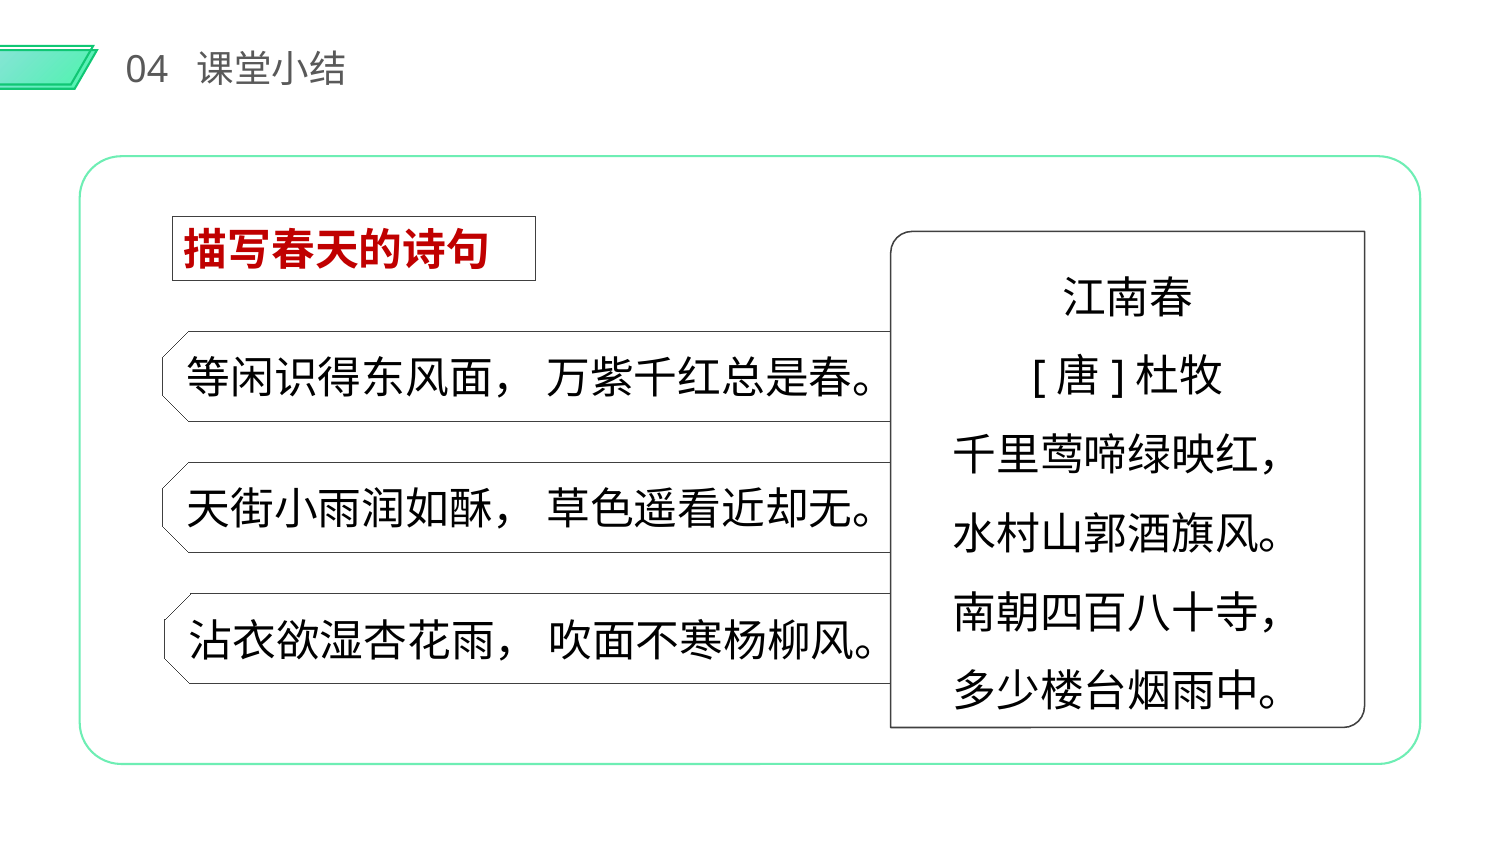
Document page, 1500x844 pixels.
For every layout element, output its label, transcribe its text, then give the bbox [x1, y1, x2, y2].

text_box 描写春天的诗句 [172, 216, 536, 281]
list 04 课堂小结 [114, 44, 507, 99]
text_box 江南春 [唐]杜牧 千里莺啼绿映红， 水村山郭酒旗风。 南朝四百八十寺， 多少楼台烟雨中。 [890, 231, 1365, 728]
text_box 等闲识得东风面， 万紫千红总是春。 [162, 331, 890, 422]
text_box 沾衣欲湿杏花雨， 吹面不寒杨柳风。 [164, 593, 890, 684]
text_box 天街小雨润如酥， 草色遥看近却无。 [162, 462, 890, 553]
